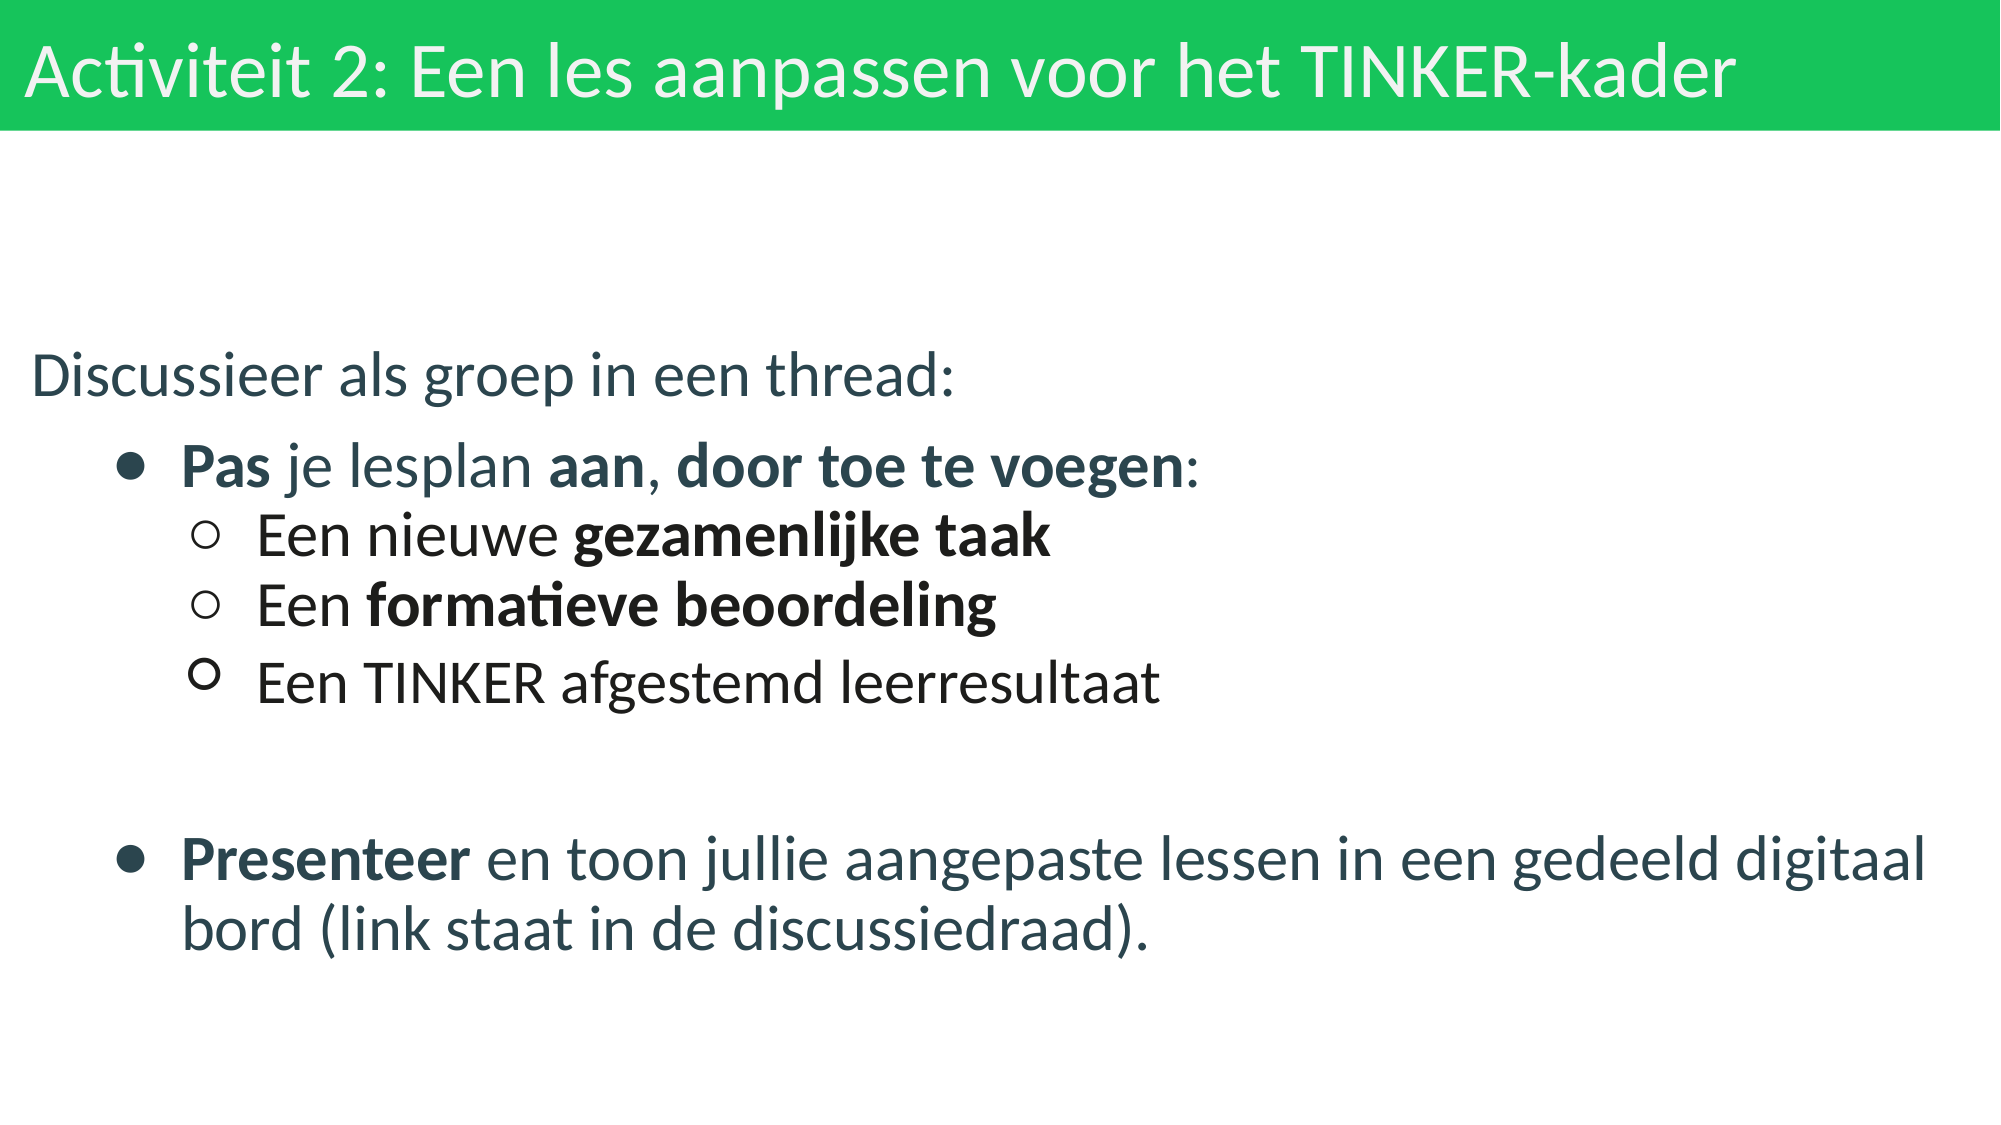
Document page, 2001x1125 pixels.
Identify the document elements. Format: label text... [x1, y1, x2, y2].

list Discussieer als groep in een thread: Pas je lesplan aan, door toe te voegen: Een nieuwe gezamenlijke taak Een formatieve beoordeling Een TINKER afgestemd leerresultaat Presenteer en toon jullie aangepaste lessen in een gedeeld digitaal bord (link staat in de discussiedraad). [16, 144, 1976, 1108]
title Activiteit 2: Een les aanpassen voor het TINKER-kader [16, 13, 1976, 131]
